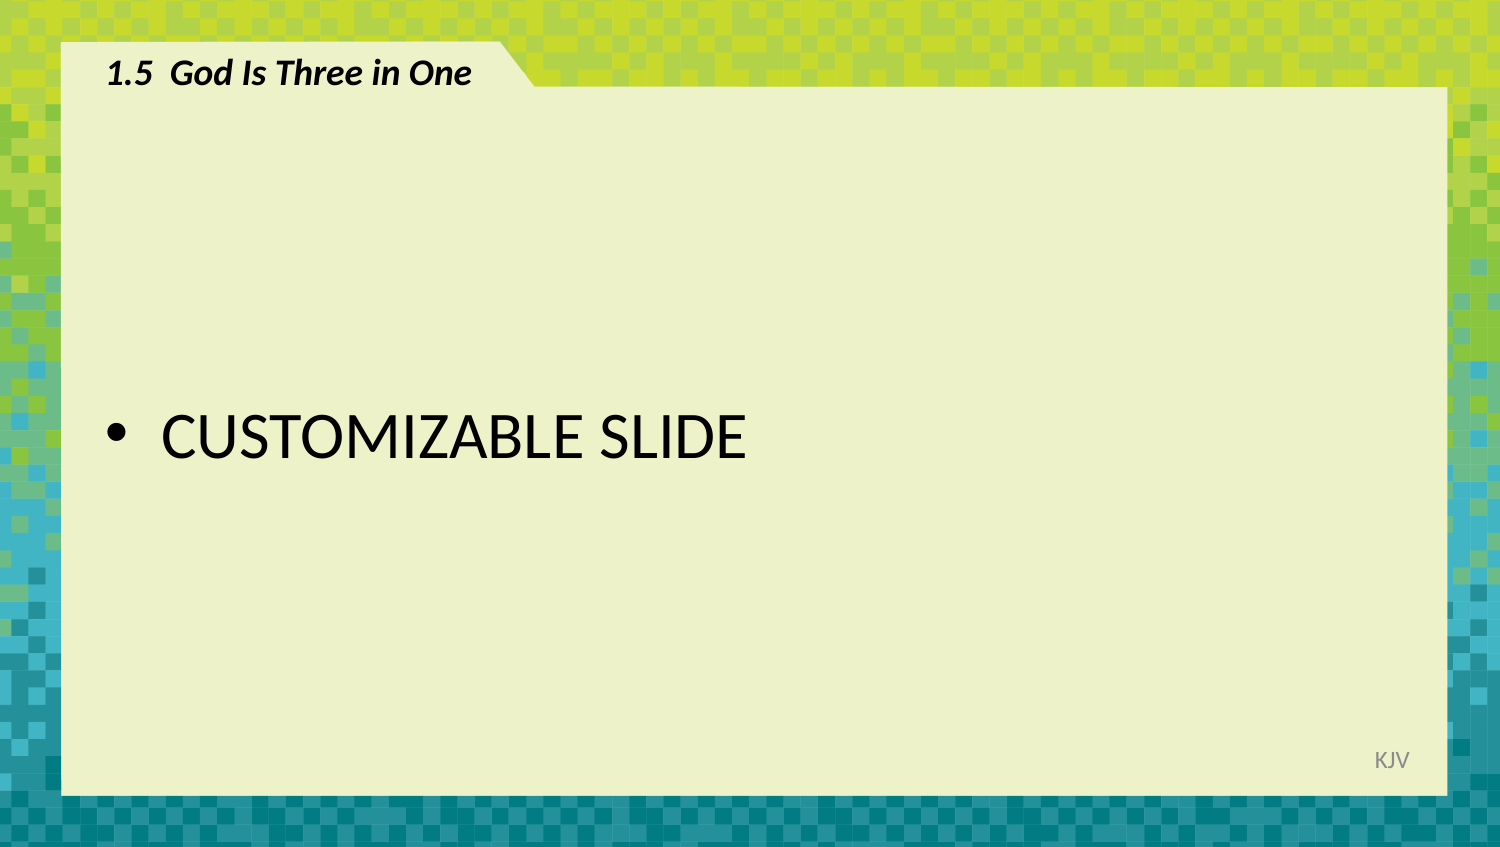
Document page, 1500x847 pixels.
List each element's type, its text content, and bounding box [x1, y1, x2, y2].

footer KJV [950, 736, 1425, 782]
list CUSTOMIZABLE SLIDE [89, 141, 1403, 722]
picture [0, 0, 1500, 847]
title 1.5 God Is Three in One [89, 33, 1420, 108]
